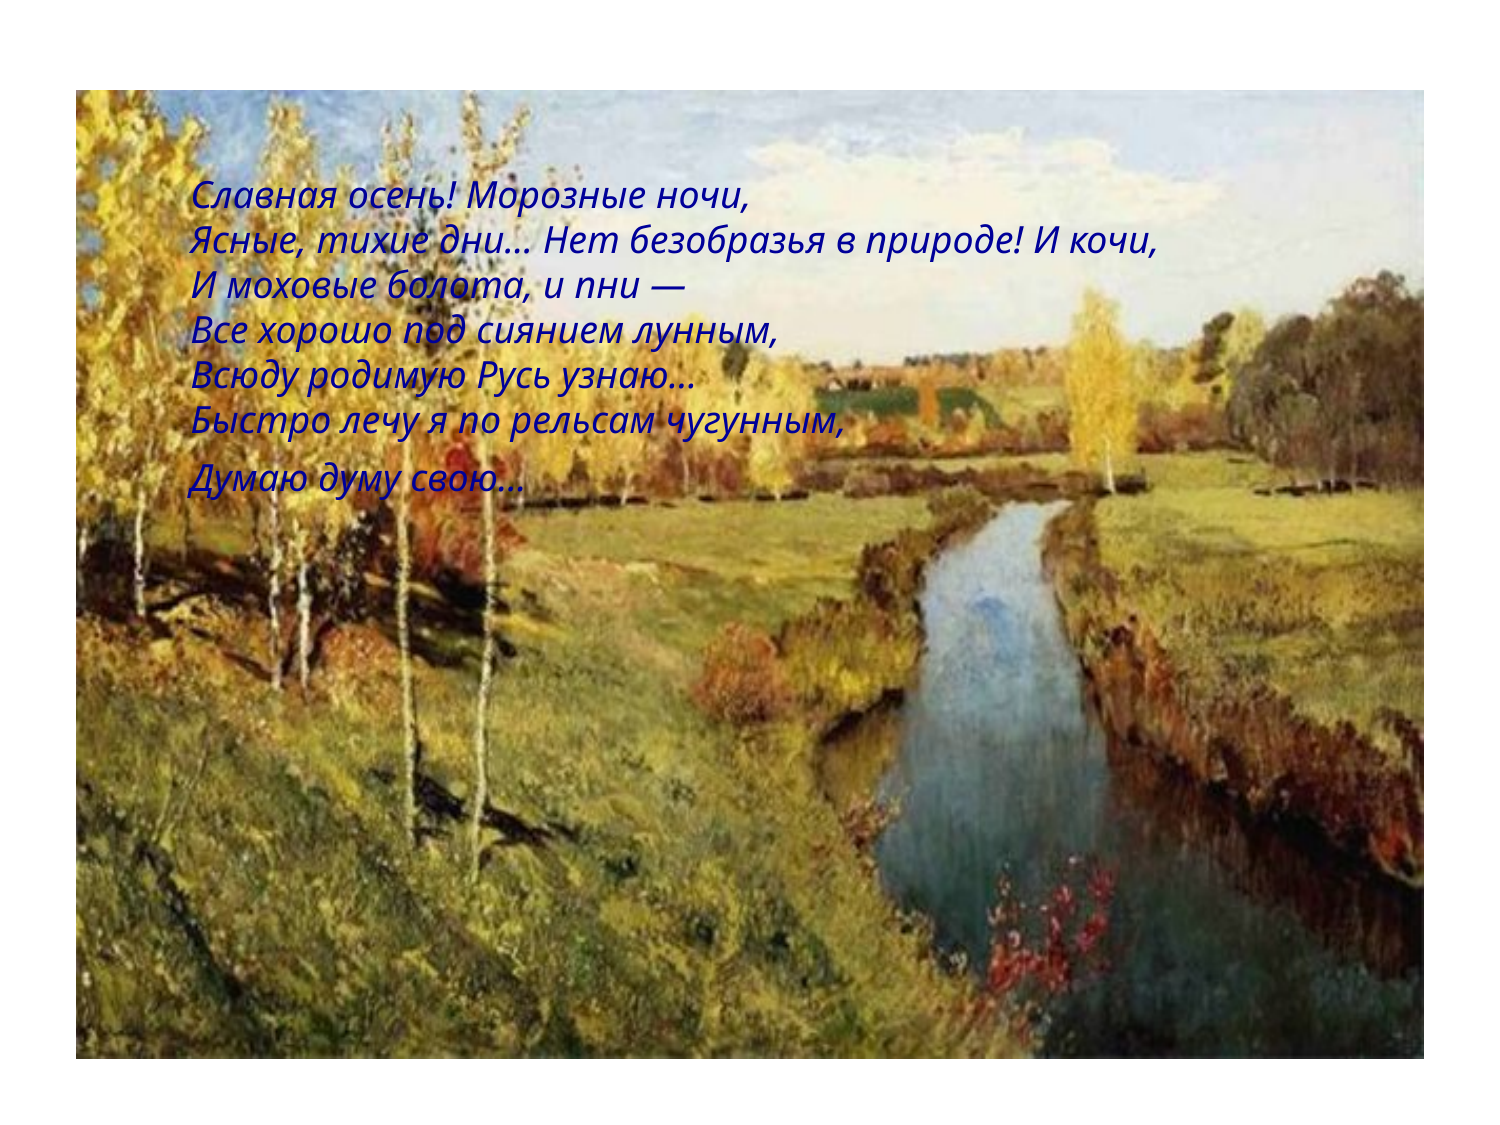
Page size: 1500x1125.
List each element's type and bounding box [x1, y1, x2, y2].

picture [76, 89, 1424, 1059]
